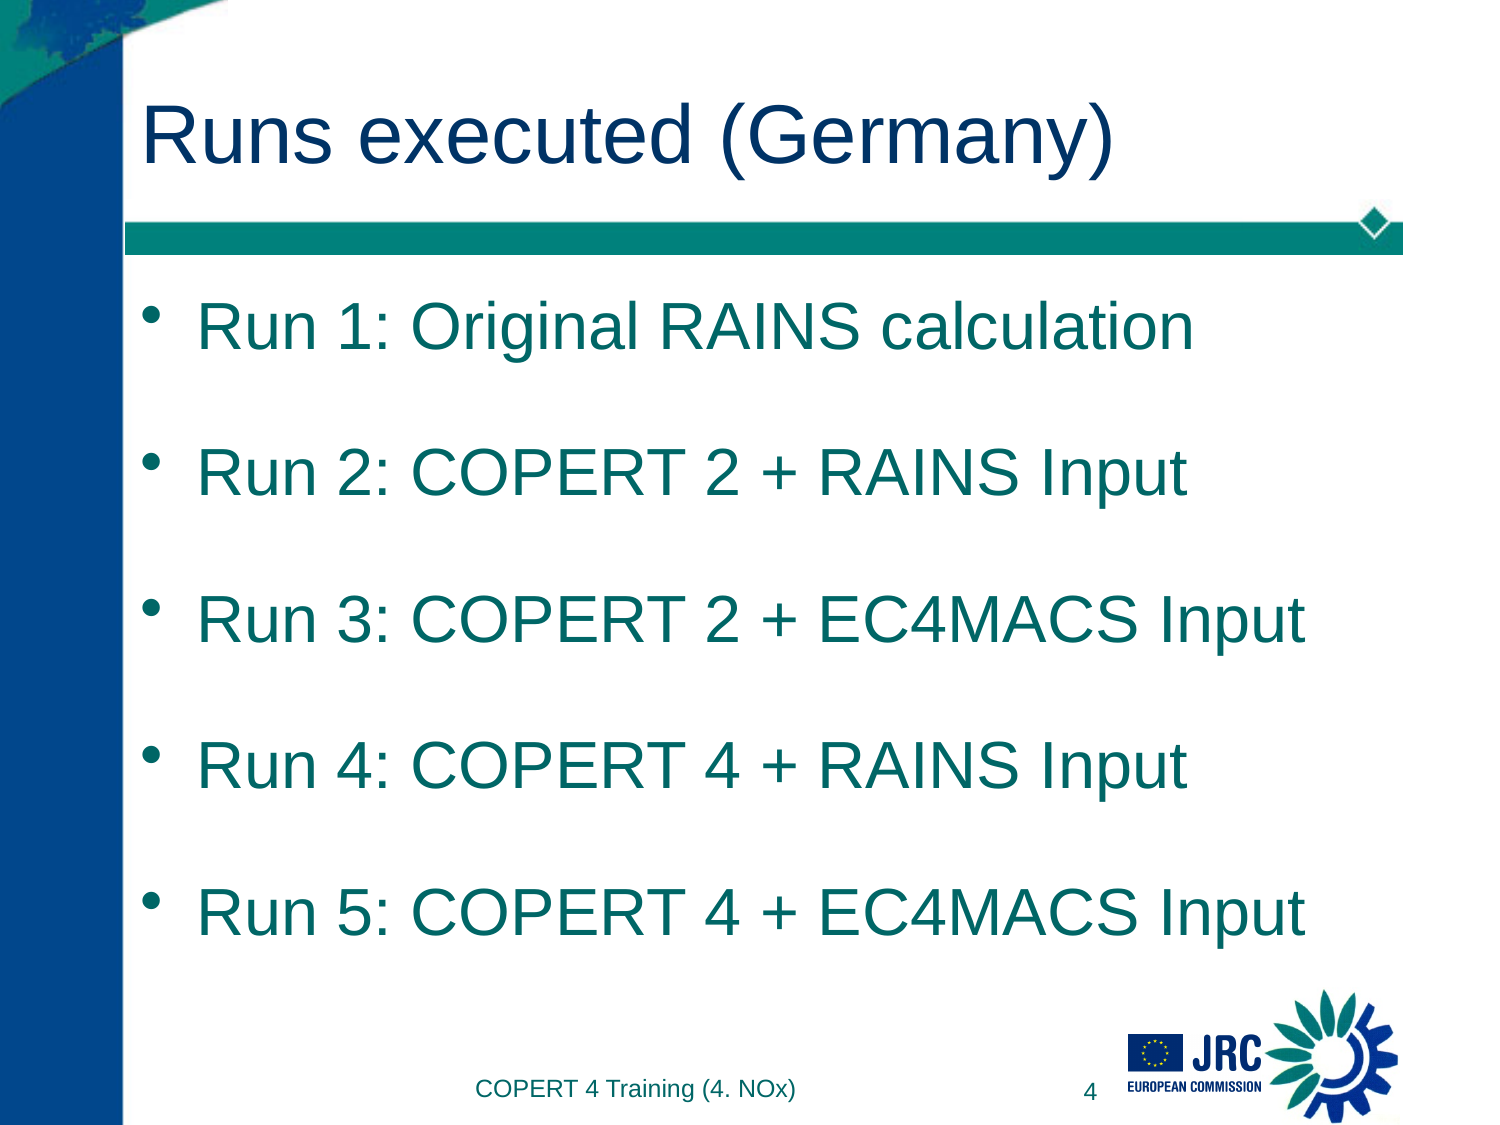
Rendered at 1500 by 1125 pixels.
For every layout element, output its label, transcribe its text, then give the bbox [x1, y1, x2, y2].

footer COPERT 4 Training (4. NOx) [324, 1062, 948, 1110]
picture [0, 0, 1403, 1125]
picture [1262, 987, 1400, 1125]
picture [1128, 1034, 1261, 1092]
title Runs executed (Germany) [124, 33, 1401, 188]
slide_number 4 [987, 1062, 1113, 1113]
list Run 1: Original RAINS calculation Run 2: COPERT 2 + RAINS Input Run 3: COPERT 2 + EC4MACS Input Run 4: COPERT 4 + RAINS Input Run 5: COPERT 4 + EC4MACS Input [124, 274, 1401, 963]
